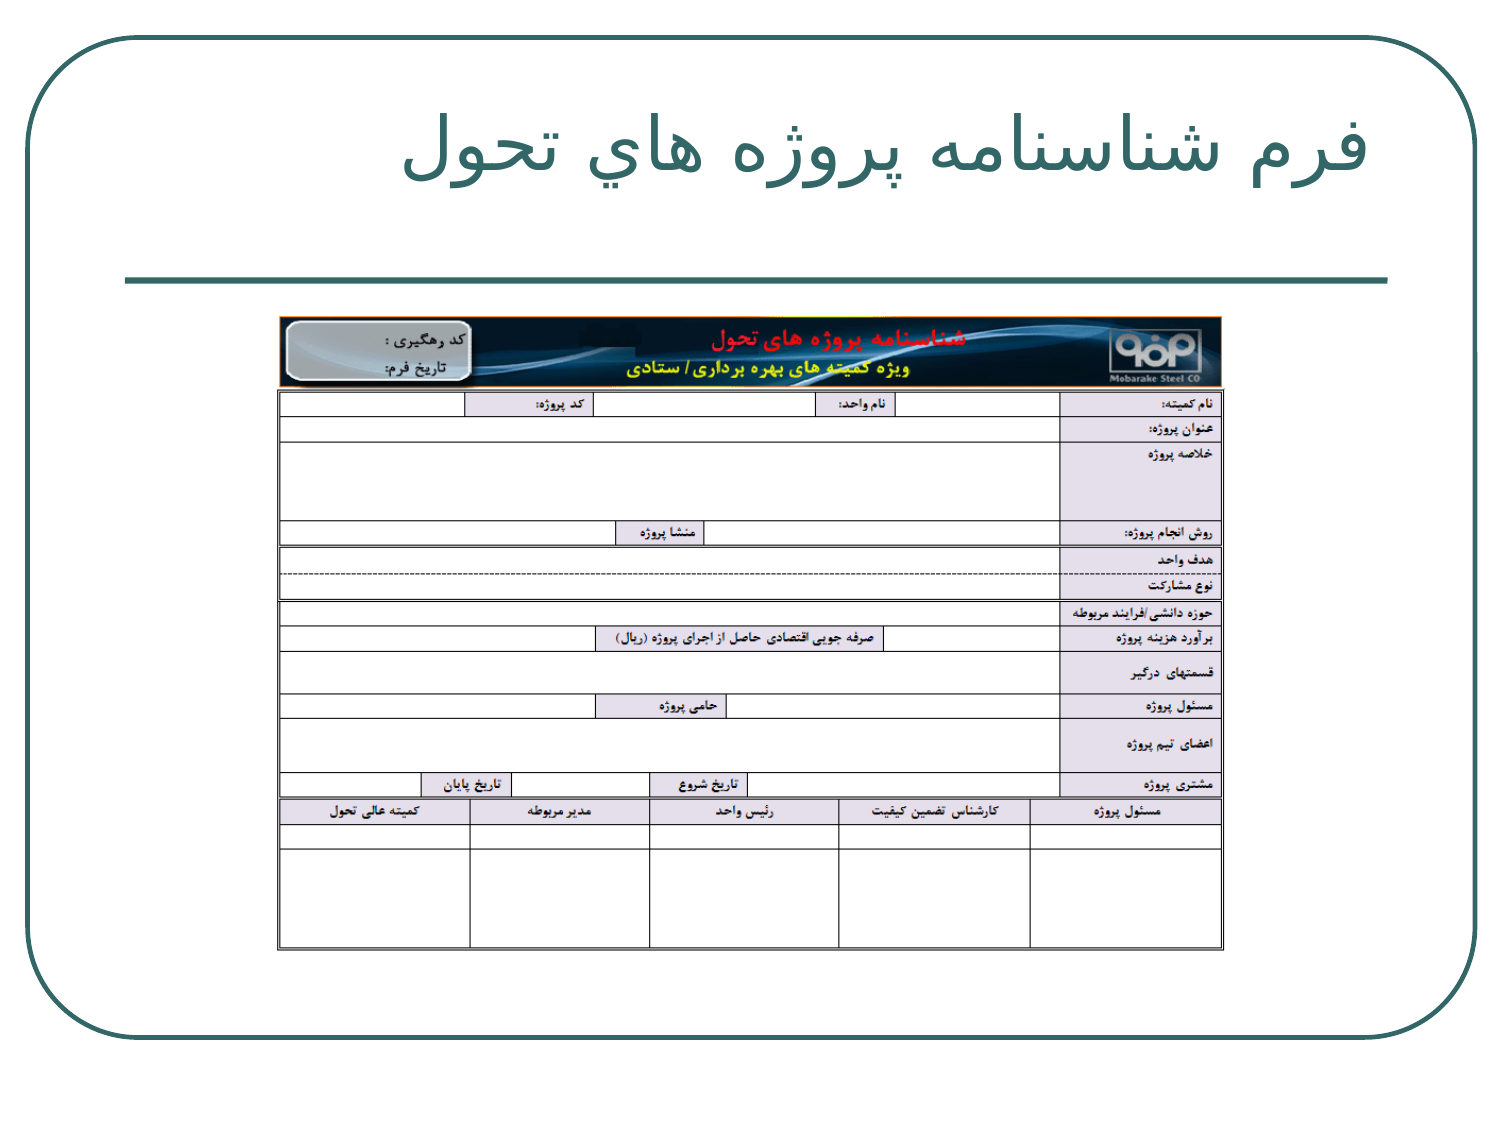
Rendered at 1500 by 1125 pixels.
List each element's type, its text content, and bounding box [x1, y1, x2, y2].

title فرم شناسنامه پروژه هاي تحول [125, 87, 1388, 275]
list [273, 312, 1239, 976]
